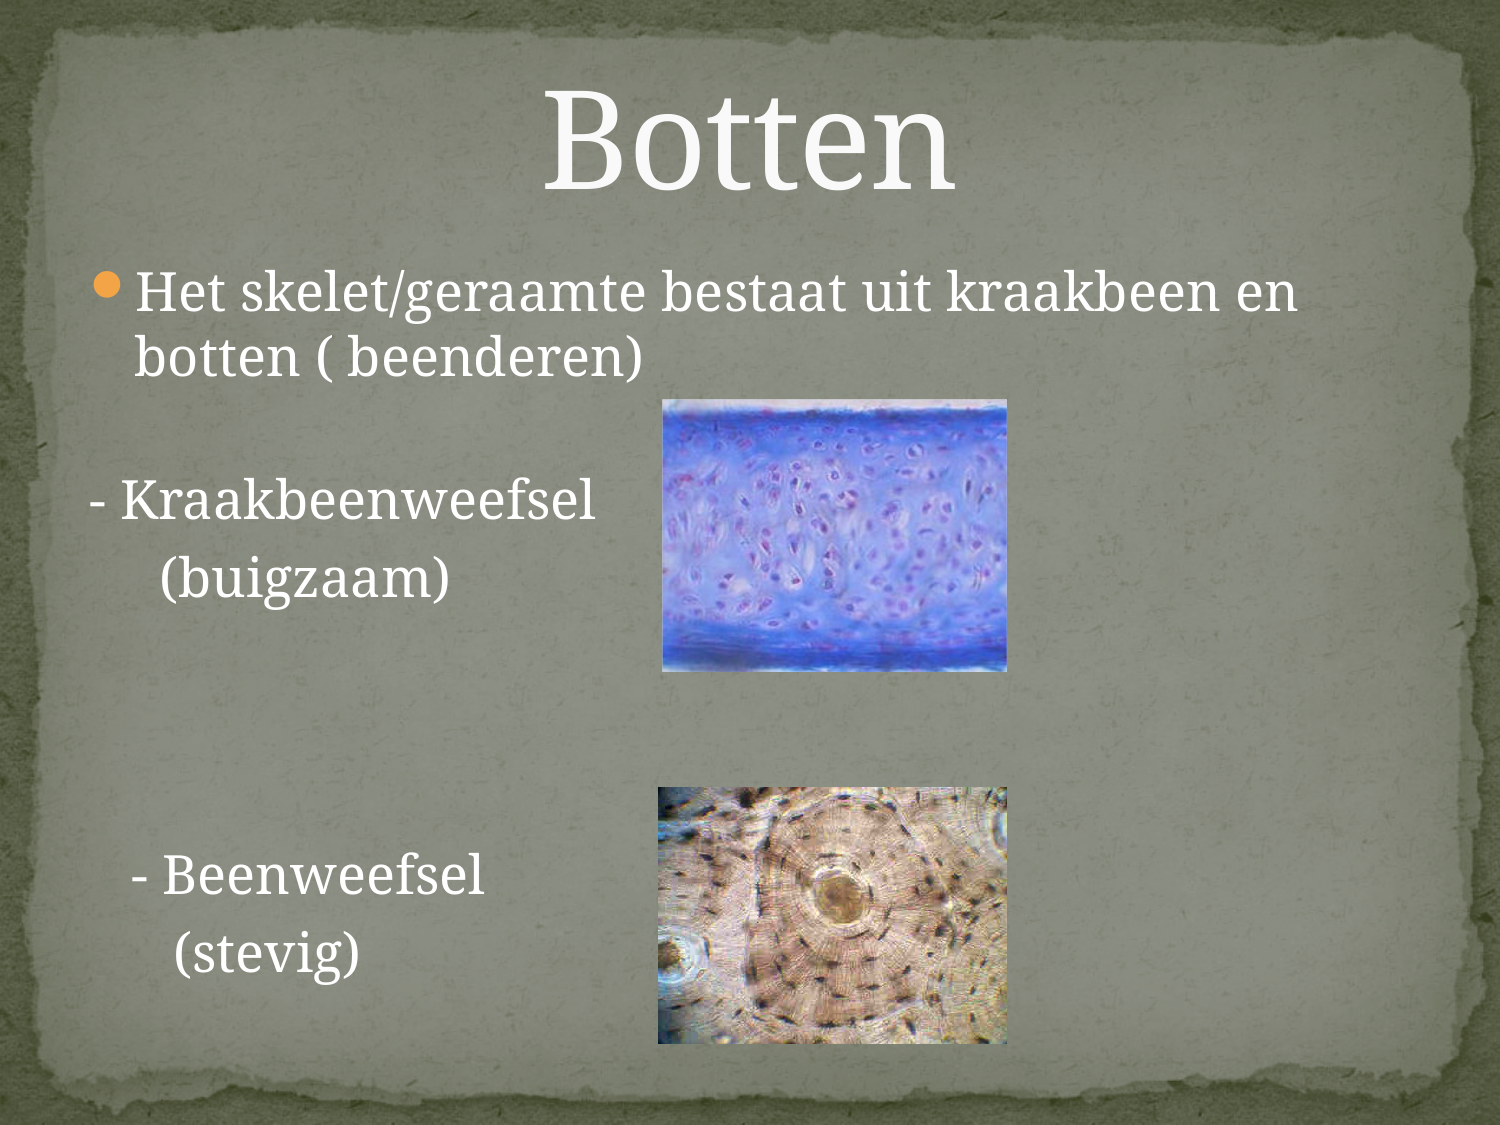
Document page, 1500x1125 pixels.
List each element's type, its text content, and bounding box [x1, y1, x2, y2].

picture [663, 365, 1006, 707]
picture [658, 787, 1007, 1044]
list Het skelet/geraamte bestaat uit kraakbeen en botten ( beenderen) - Kraakbeenweefsel (buigzaam) - Beenweefsel (stevig) [75, 249, 1425, 1000]
title Botten [74, 24, 1425, 225]
